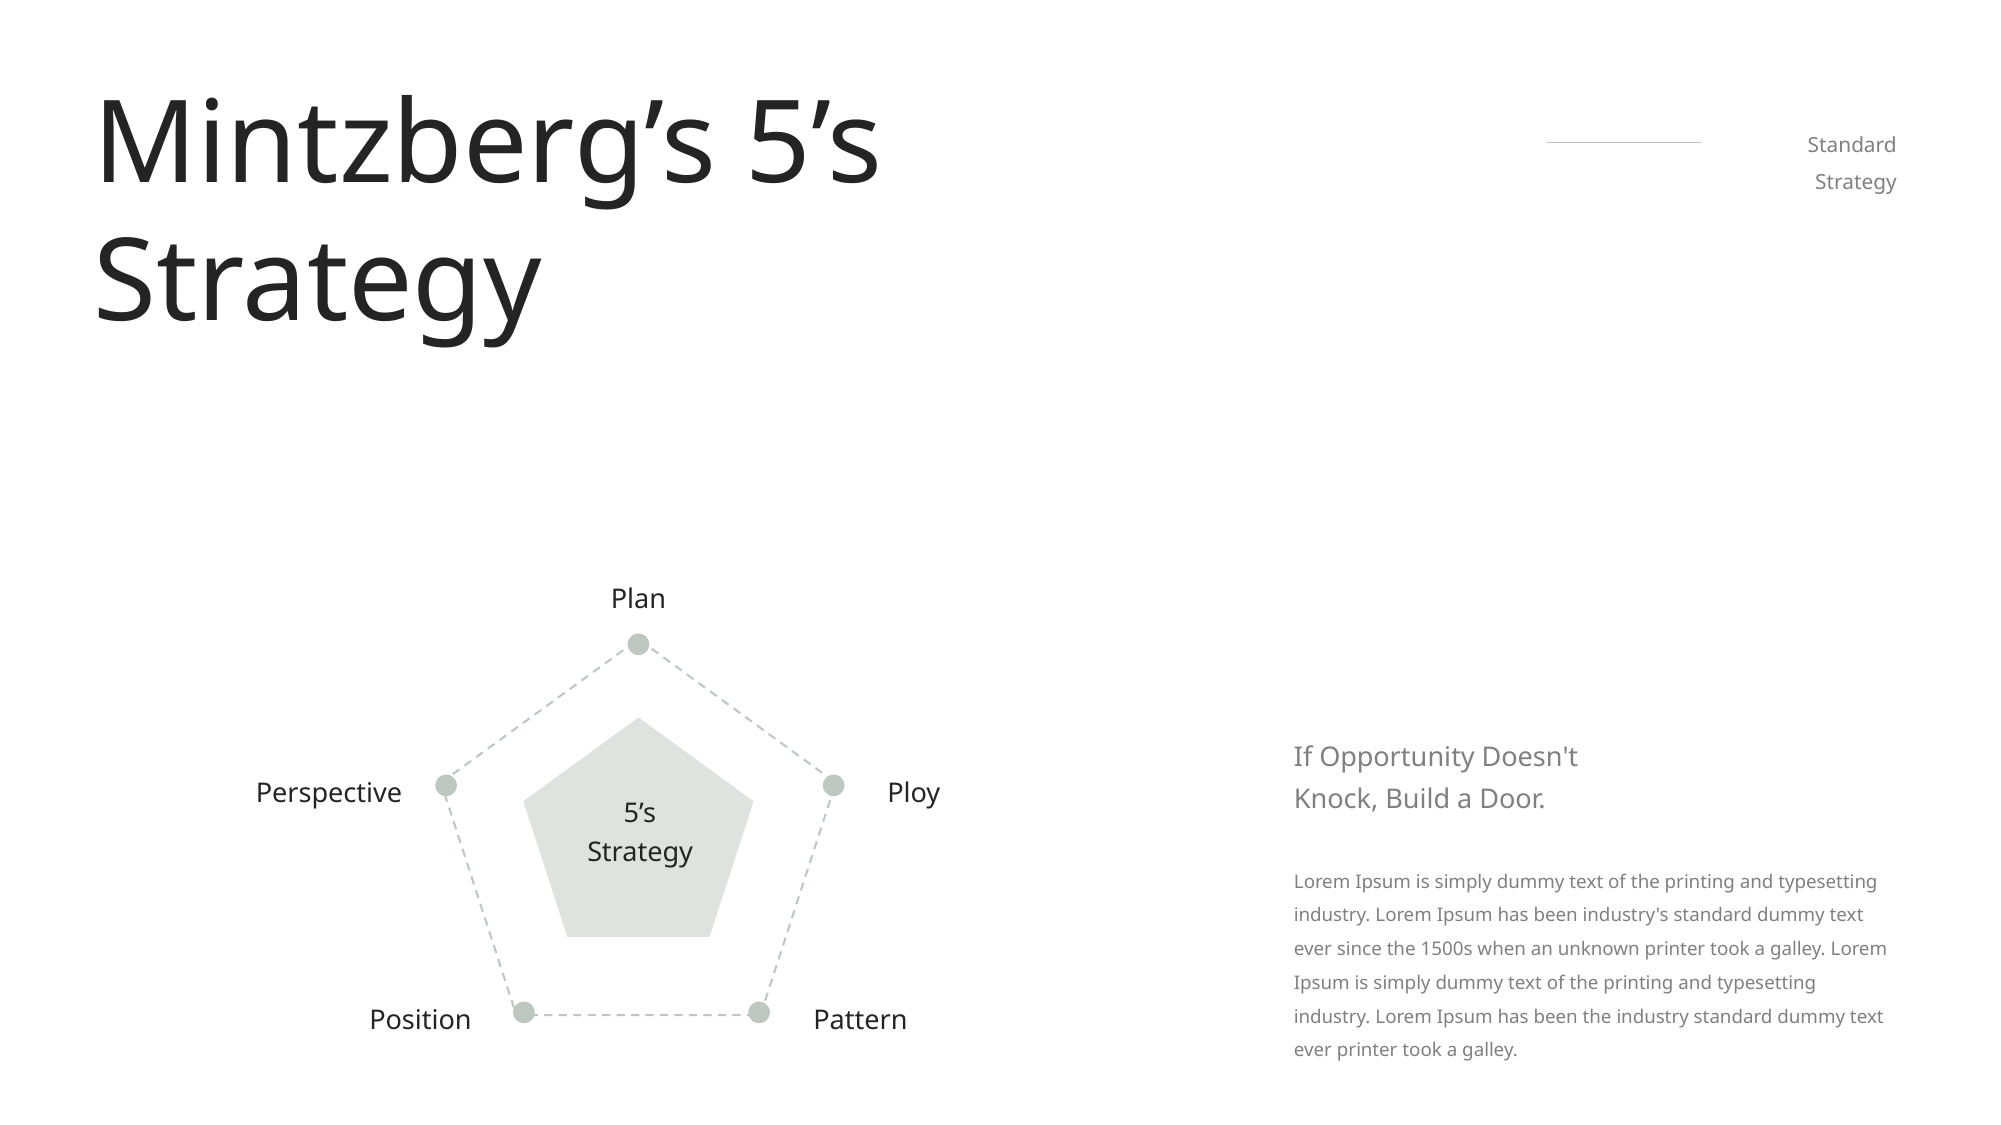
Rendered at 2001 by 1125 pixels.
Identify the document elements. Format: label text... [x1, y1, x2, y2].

text_box Pattern [798, 988, 949, 1043]
text_box Lorem Ipsum is simply dummy text of the printing and typesetting industry. Lorem Ipsum has been industry's standard dummy text ever since the 1500s when an unknown printer took a galley. Lorem Ipsum is simply dummy text of the printing and typesetting industry. Lorem Ipsum has been the industry standard dummy text ever printer took a galley. [1279, 850, 1912, 1068]
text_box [435, 633, 845, 1024]
text_box Standard Strategy [1720, 111, 1912, 202]
text_box Perspective [232, 761, 417, 816]
text_box Ploy [872, 761, 1023, 816]
text_box Position [336, 988, 487, 1043]
text_box Plan [563, 567, 714, 622]
text_box If Opportunity Doesn't Knock, Build a Door. [1279, 722, 1655, 822]
text_box Mintzberg’s 5’s Strategy [79, 61, 1248, 351]
